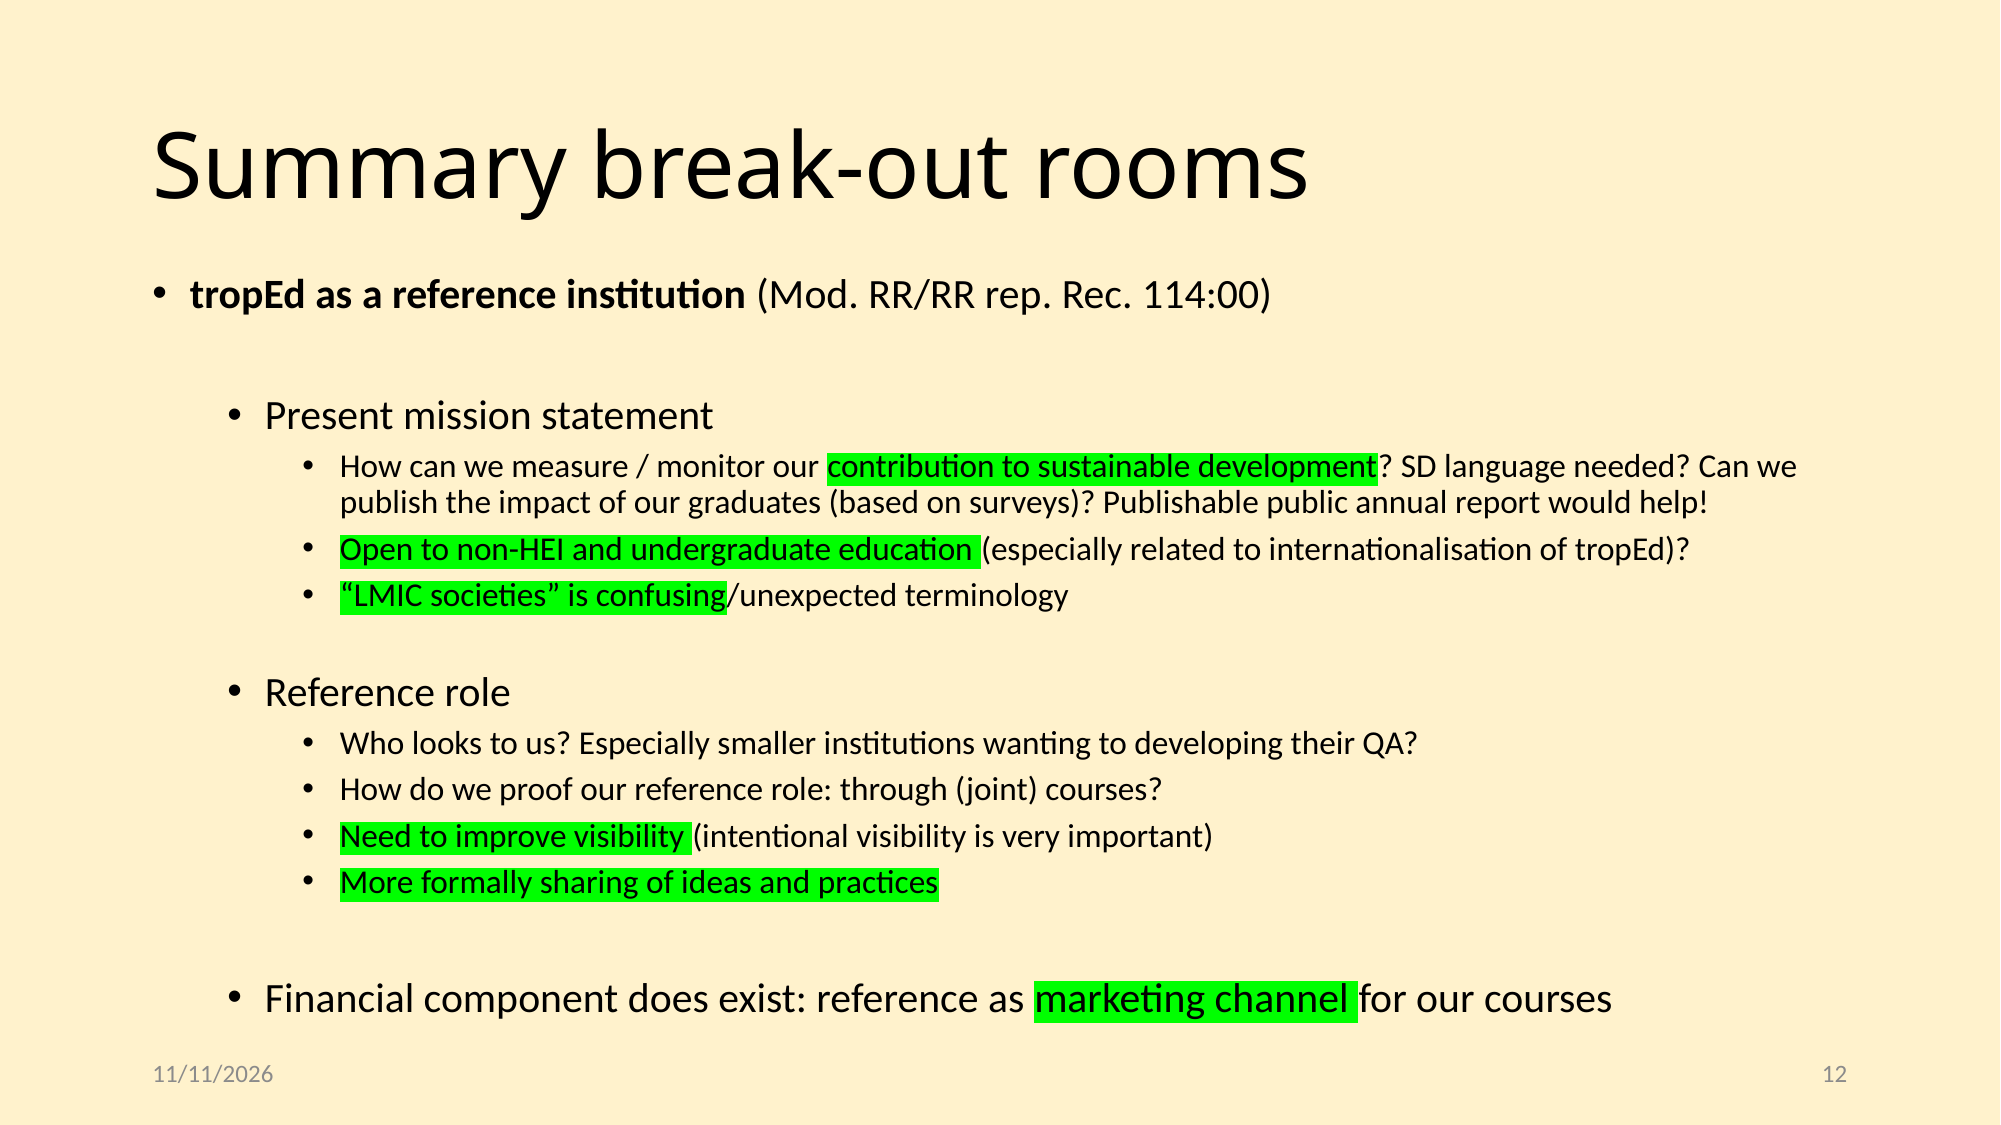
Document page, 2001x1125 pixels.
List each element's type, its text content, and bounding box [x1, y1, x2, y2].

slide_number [137, 1042, 588, 1103]
title Summary break-out rooms [137, 59, 1863, 265]
slide_number 12 [1412, 1042, 1863, 1103]
list tropEd as a reference institution (Mod. RR/RR rep. Rec. 114:00) Present mission statement How can we measure / monitor our contribution to sustainable development? SD language needed? Can we publish the impact of our graduates (based on surveys)? Publishable public annual report would help! Open to non-HEI and undergraduate education (especially related to internationalisation of tropEd)? “LMIC societies” is confusing/unexpected terminology Reference role Who looks to us? Especially smaller institutions wanting to developing their QA? How do we proof our reference role: through (joint) courses? Need to improve visibility (intentional visibility is very important) More formally sharing of ideas and practices Financial component does exist: reference as marketing channel for our courses [137, 265, 1863, 1026]
